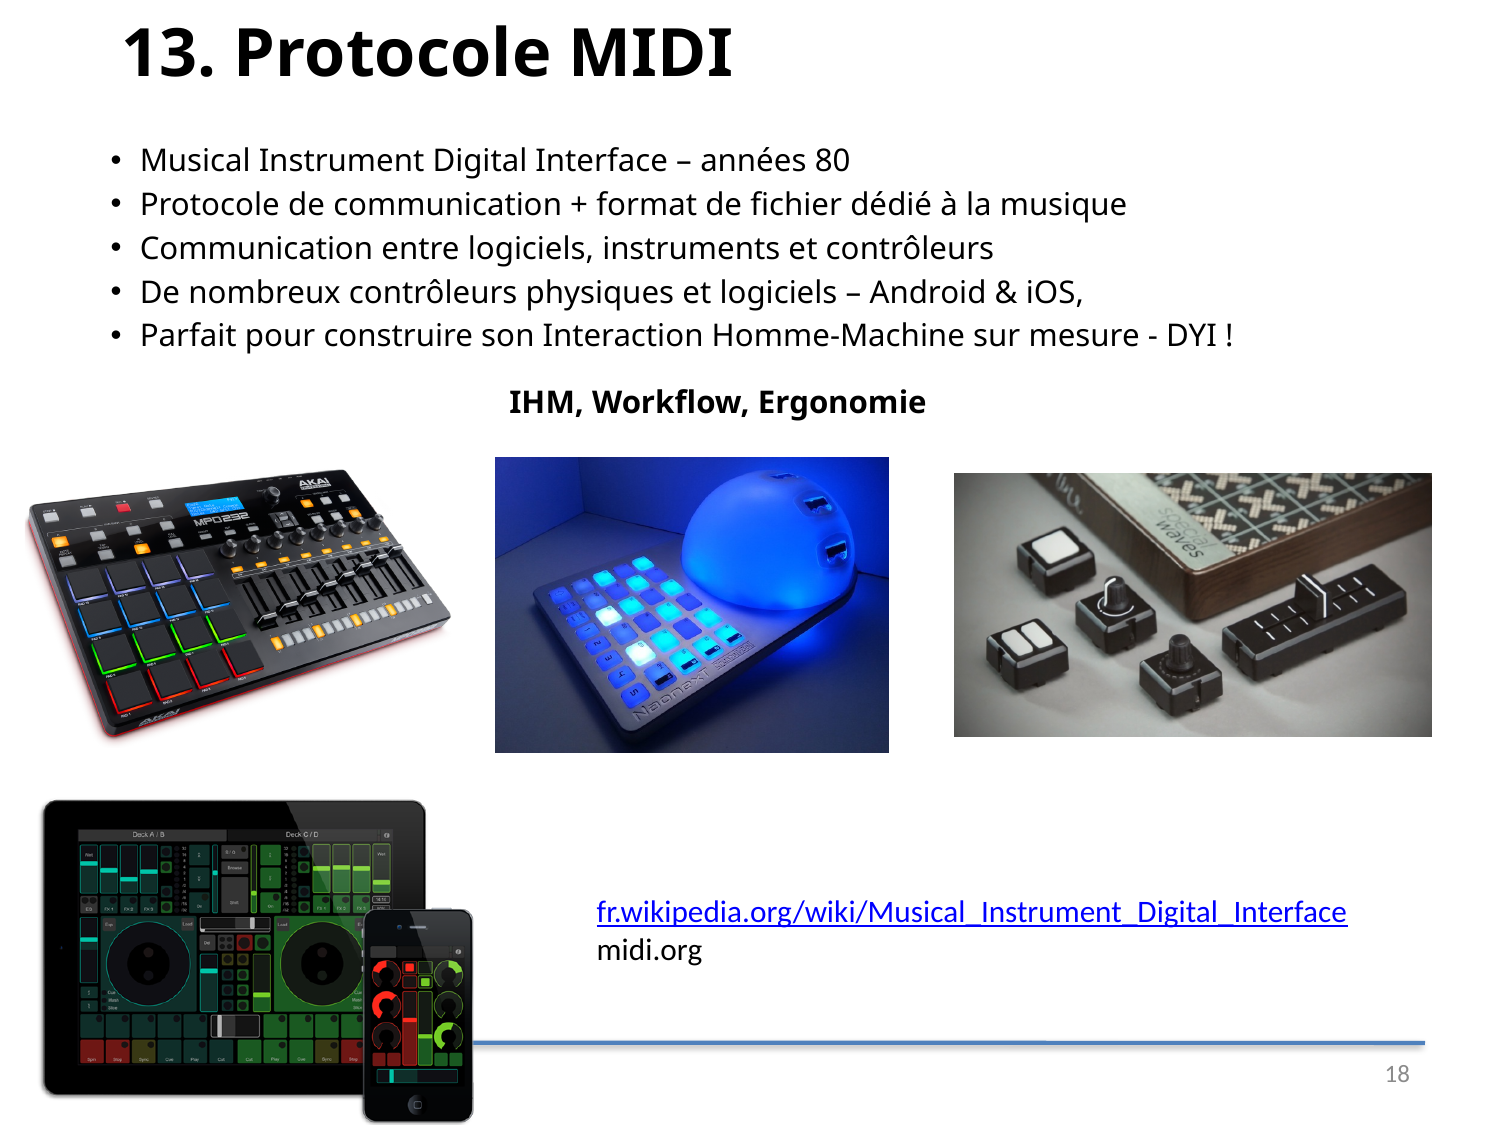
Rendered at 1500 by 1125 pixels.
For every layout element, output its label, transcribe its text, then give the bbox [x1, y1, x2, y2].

slide_number 18 [1074, 1042, 1425, 1103]
picture [953, 472, 1432, 737]
picture [24, 459, 461, 748]
picture [495, 457, 889, 753]
list Musical Instrument Digital Interface – années 80 Protocole de communication + format de fichier dédié à la musique Communication entre logiciels, instruments et contrôleurs De nombreux contrôleurs physiques et logiciels – Android & iOS, Parfait pour construire son Interaction Homme-Machine sur mesure - DYI ! IHM, Workflow, Ergonomie [95, 133, 1300, 188]
text_box 13. Protocole MIDI [106, 2, 1382, 102]
text_box fr.wikipedia.org/wiki/Musical_Instrument_Digital_Interface midi.org [581, 884, 1478, 1012]
picture [37, 796, 474, 1125]
